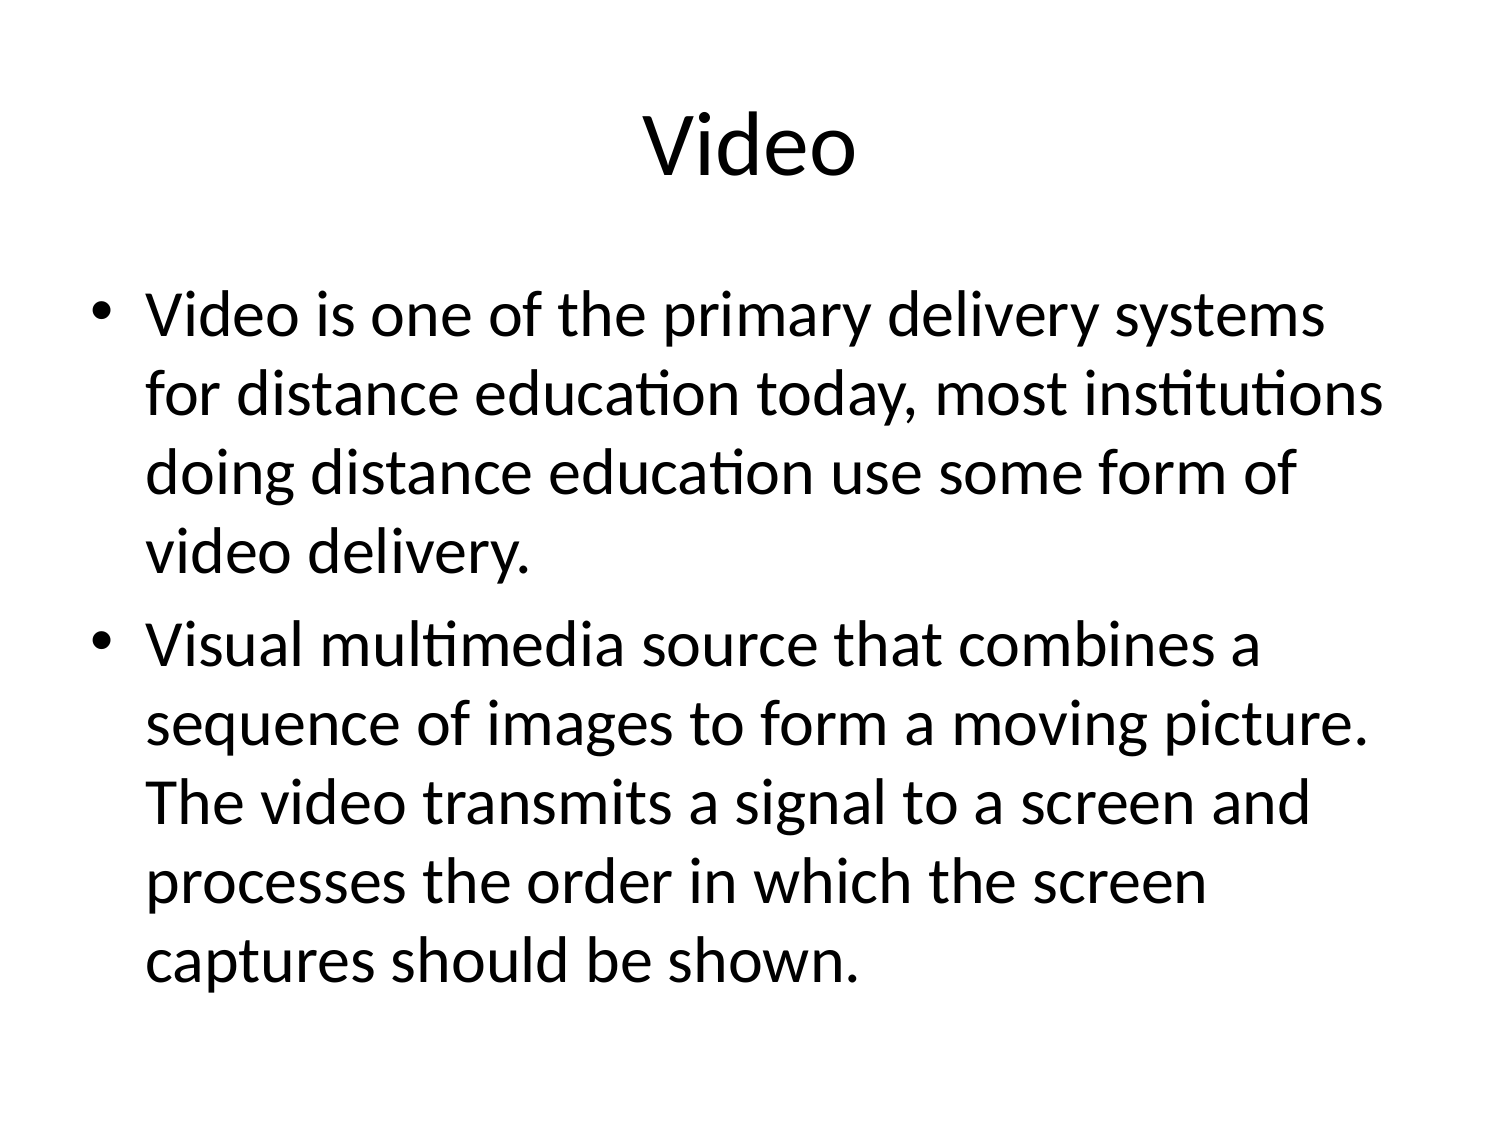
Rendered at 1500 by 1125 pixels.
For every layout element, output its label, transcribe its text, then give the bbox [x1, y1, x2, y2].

list Video is one of the primary delivery systems for distance education today, most institutions doing distance education use some form of video delivery. Visual multimedia source that combines a sequence of images to form a moving picture. The video transmits a signal to a screen and processes the order in which the screen captures should be shown. [75, 262, 1425, 1005]
title Video [75, 45, 1425, 233]
